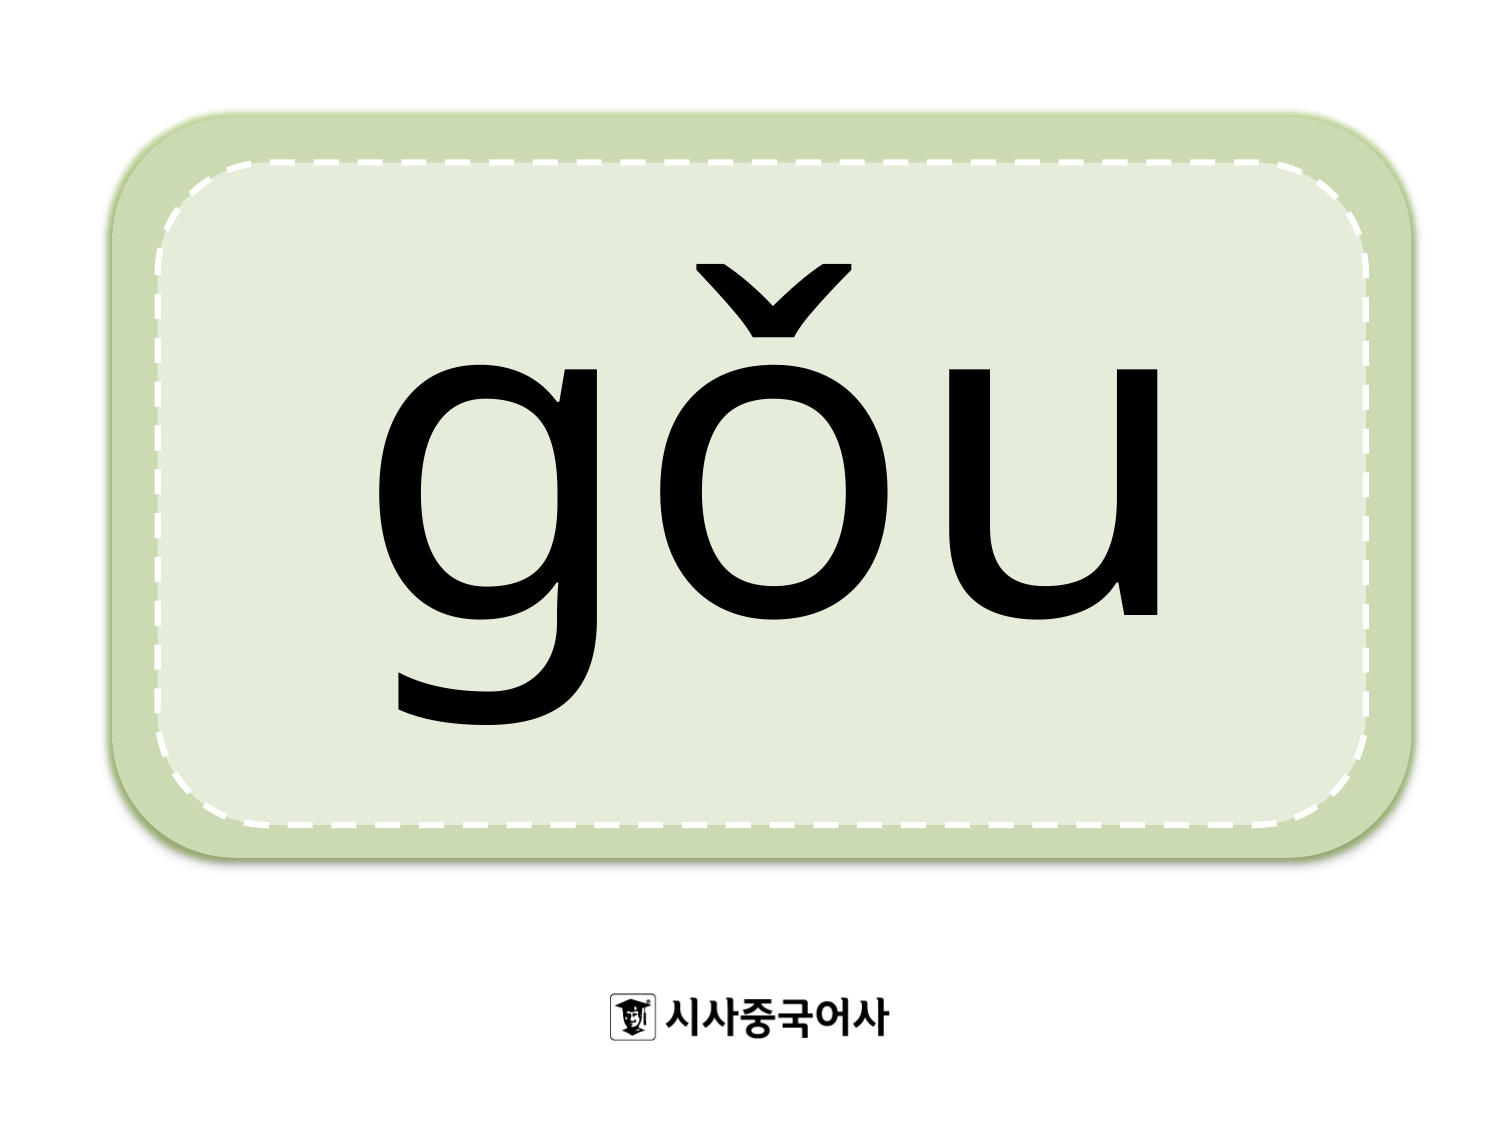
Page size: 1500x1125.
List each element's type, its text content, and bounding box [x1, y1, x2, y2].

text_box gǒu [171, 100, 1380, 764]
picture [602, 987, 898, 1047]
